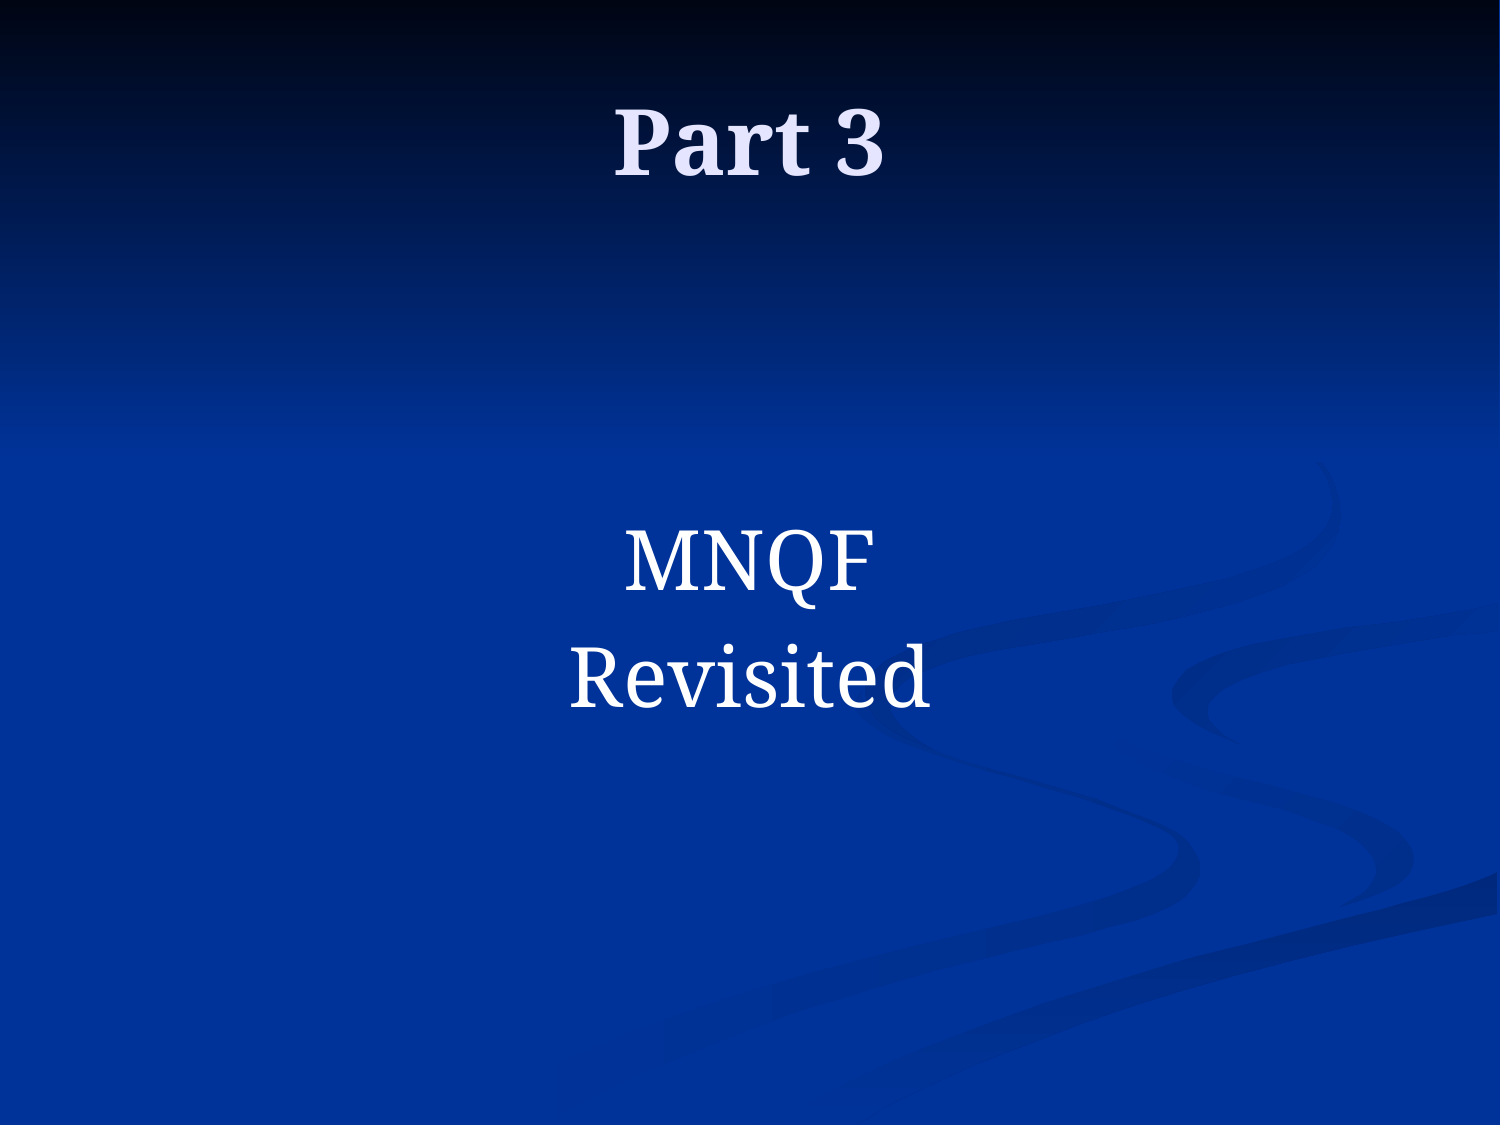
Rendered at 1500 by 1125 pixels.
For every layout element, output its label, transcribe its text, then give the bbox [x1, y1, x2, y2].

title Part 3 [74, 44, 1426, 233]
list MNQF Revisited [74, 499, 1426, 1006]
